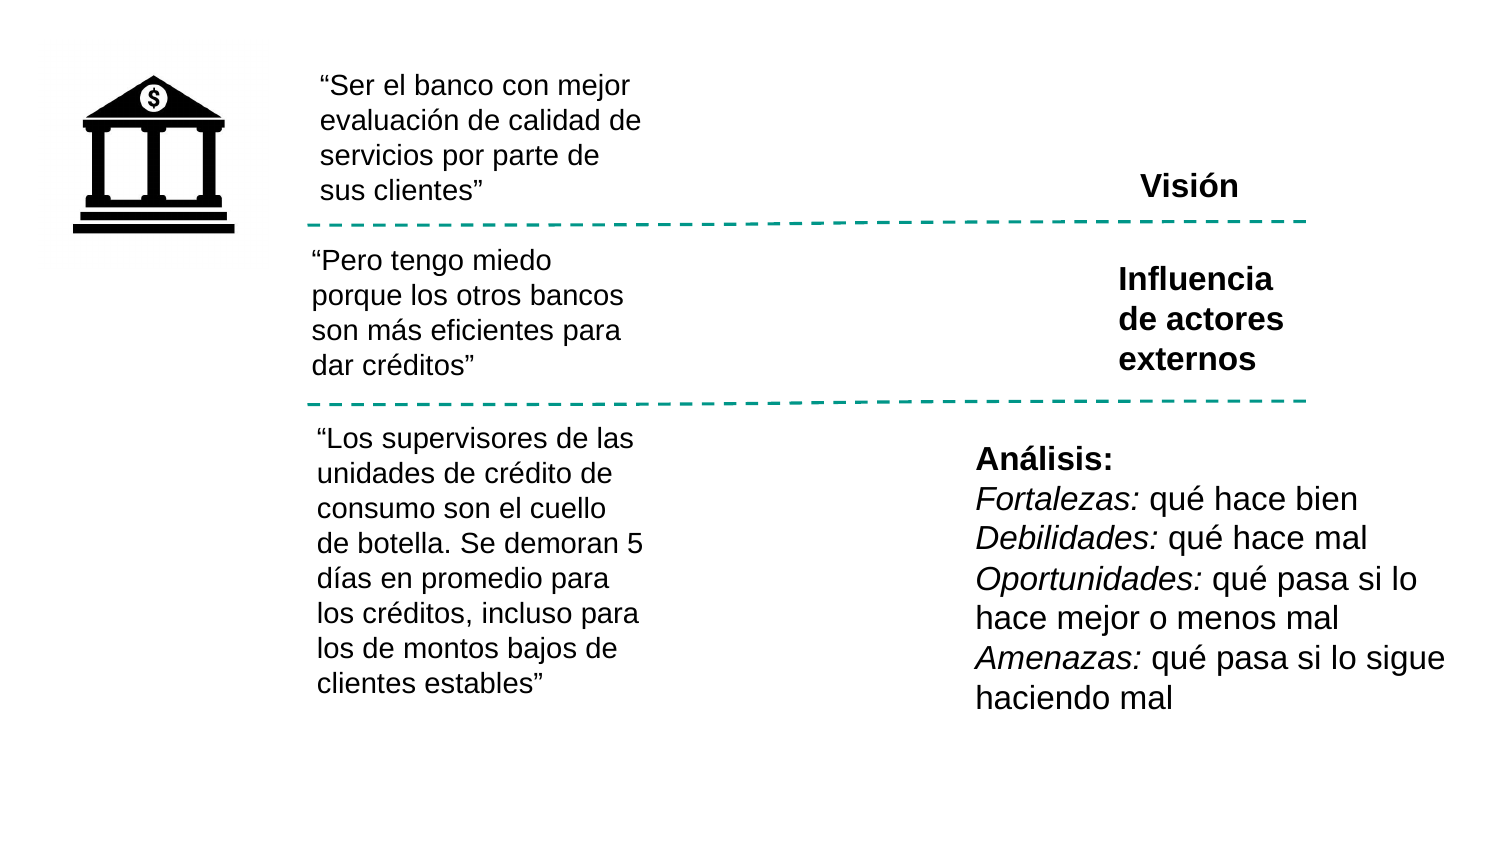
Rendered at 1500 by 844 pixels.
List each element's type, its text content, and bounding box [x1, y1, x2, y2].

text_box Análisis: Fortalezas: qué hace bien Debilidades: qué hace mal Oportunidades: qué pasa si lo hace mejor o menos mal Amenazas: qué pasa si lo sigue haciendo mal [960, 421, 1500, 489]
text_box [307, 221, 1308, 226]
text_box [307, 400, 1308, 405]
text_box “Pero tengo miedo porque los otros bancos son más eficientes para dar créditos” [296, 226, 654, 374]
text_box [880, 148, 1500, 227]
text_box “Los supervisores de las unidades de crédito de consumo son el cuello de botella. Se demoran 5 días en promedio para los créditos, incluso para los de montos bajos de clientes estables” [301, 404, 660, 552]
picture [38, 39, 269, 270]
text_box Influencia de actores externos [1103, 242, 1304, 310]
text_box Visión [1125, 149, 1264, 216]
text_box “Ser el banco con mejor evaluación de calidad de servicios por parte de sus clientes” [304, 51, 663, 199]
